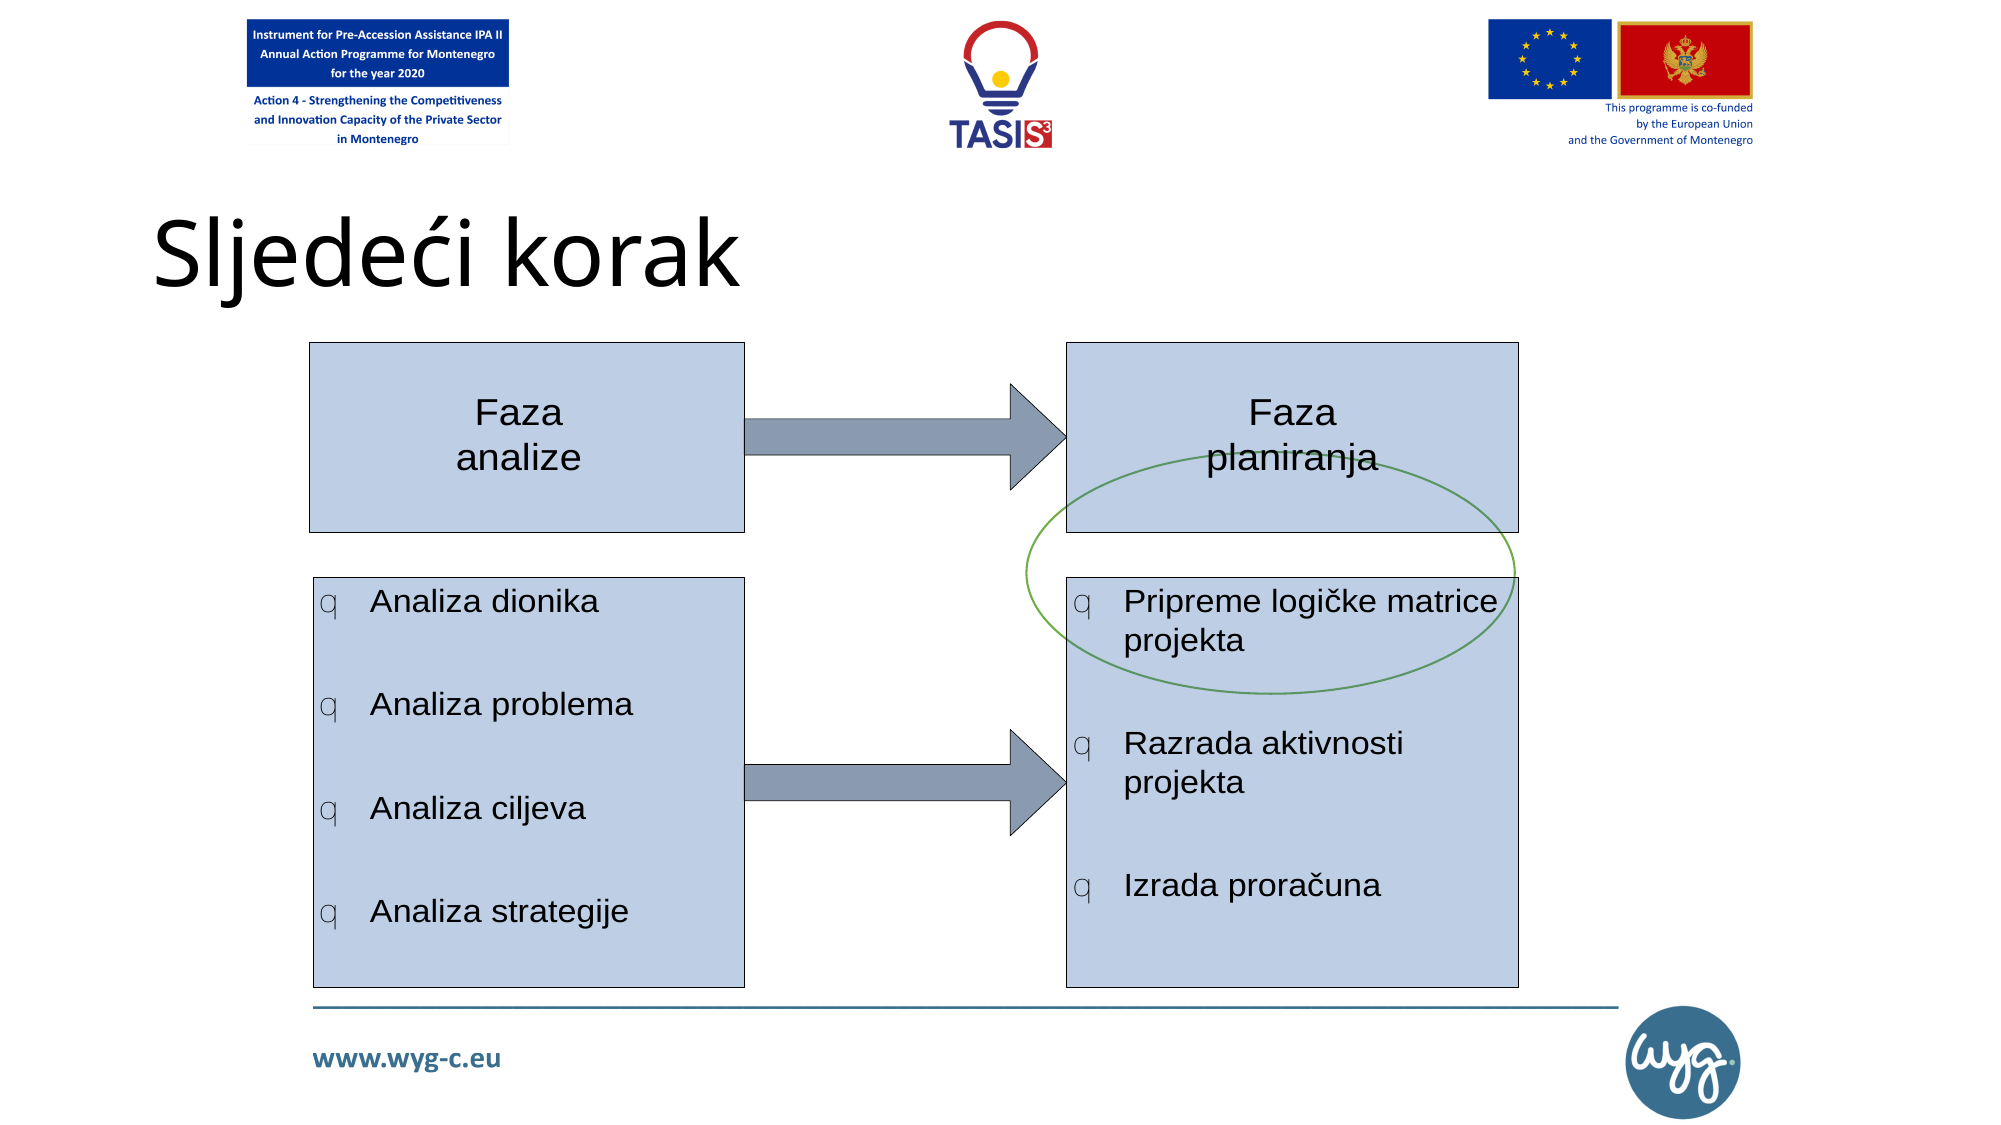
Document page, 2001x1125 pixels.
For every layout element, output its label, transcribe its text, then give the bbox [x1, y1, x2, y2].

title Sljedeći korak [137, 179, 1863, 336]
picture [312, 1000, 1743, 1125]
picture [246, 19, 1753, 149]
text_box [305, 221, 1523, 992]
